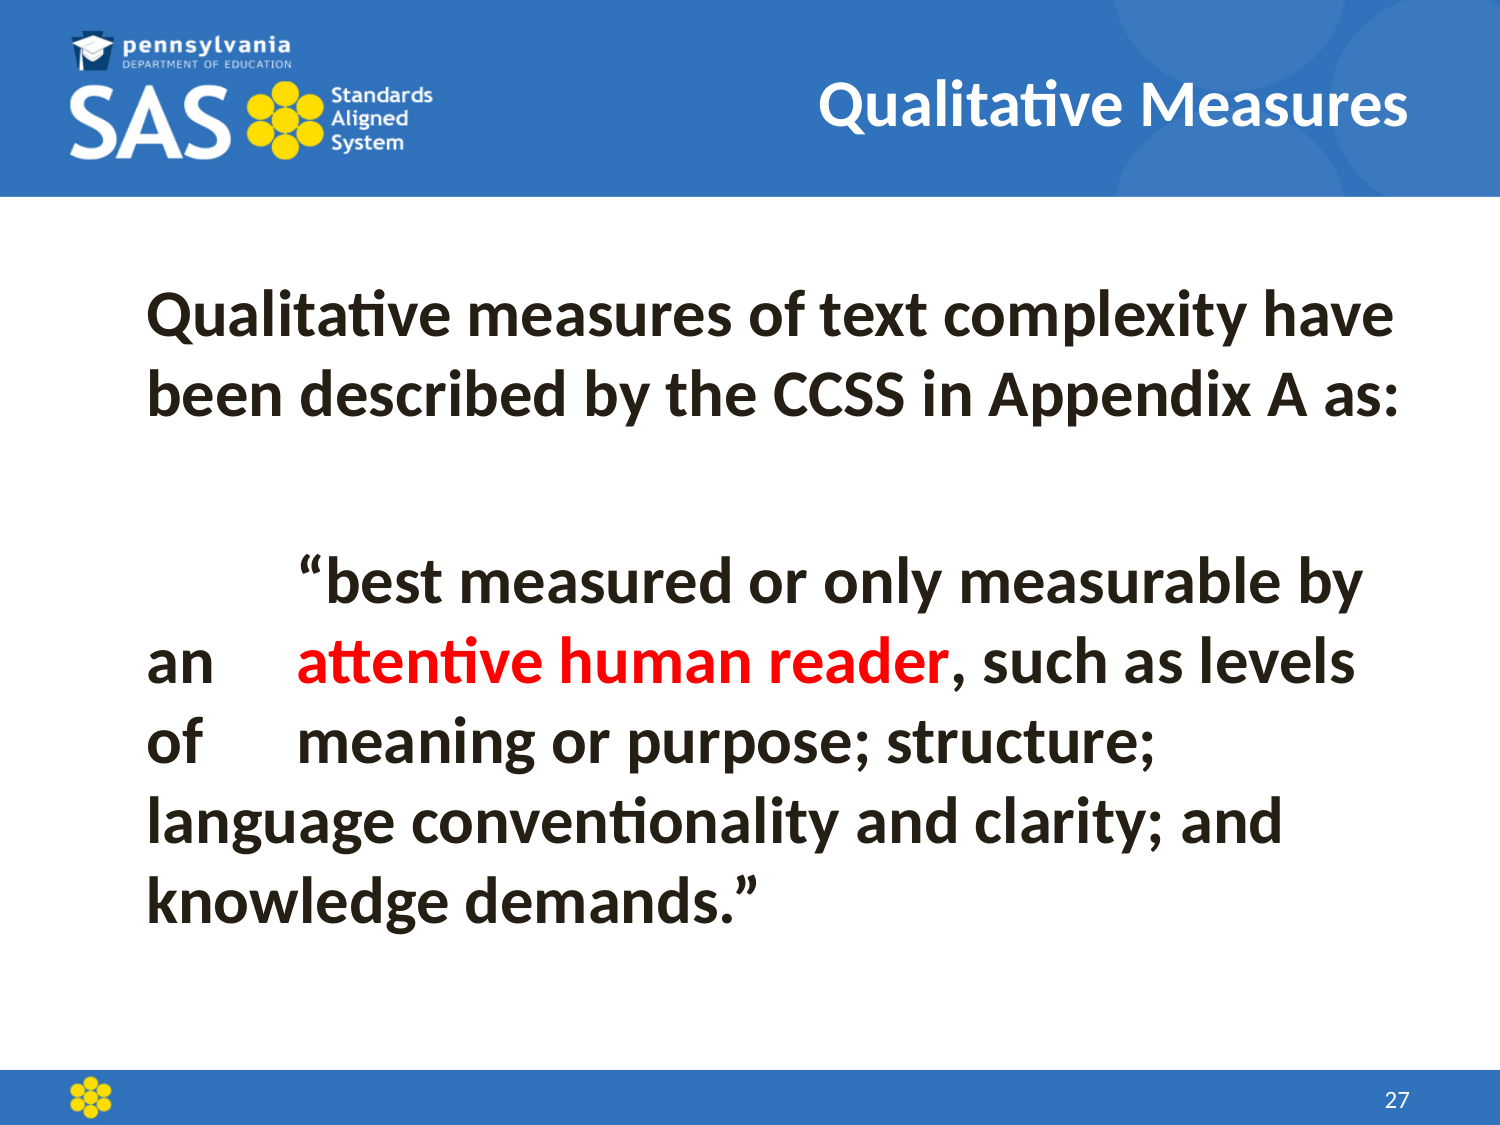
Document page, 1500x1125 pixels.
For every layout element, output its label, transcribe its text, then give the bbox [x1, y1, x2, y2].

picture [0, 0, 1500, 1125]
list Qualitative measures of text complexity have been described by the CCSS in Appendix A as: “best measured or only measurable by an attentive human reader, such as levels of meaning or purpose; structure; language conventionality and clarity; and knowledge demands.” [74, 262, 1426, 1006]
title Qualitative Measures [748, 0, 1426, 201]
slide_number 27 [1247, 1072, 1425, 1125]
